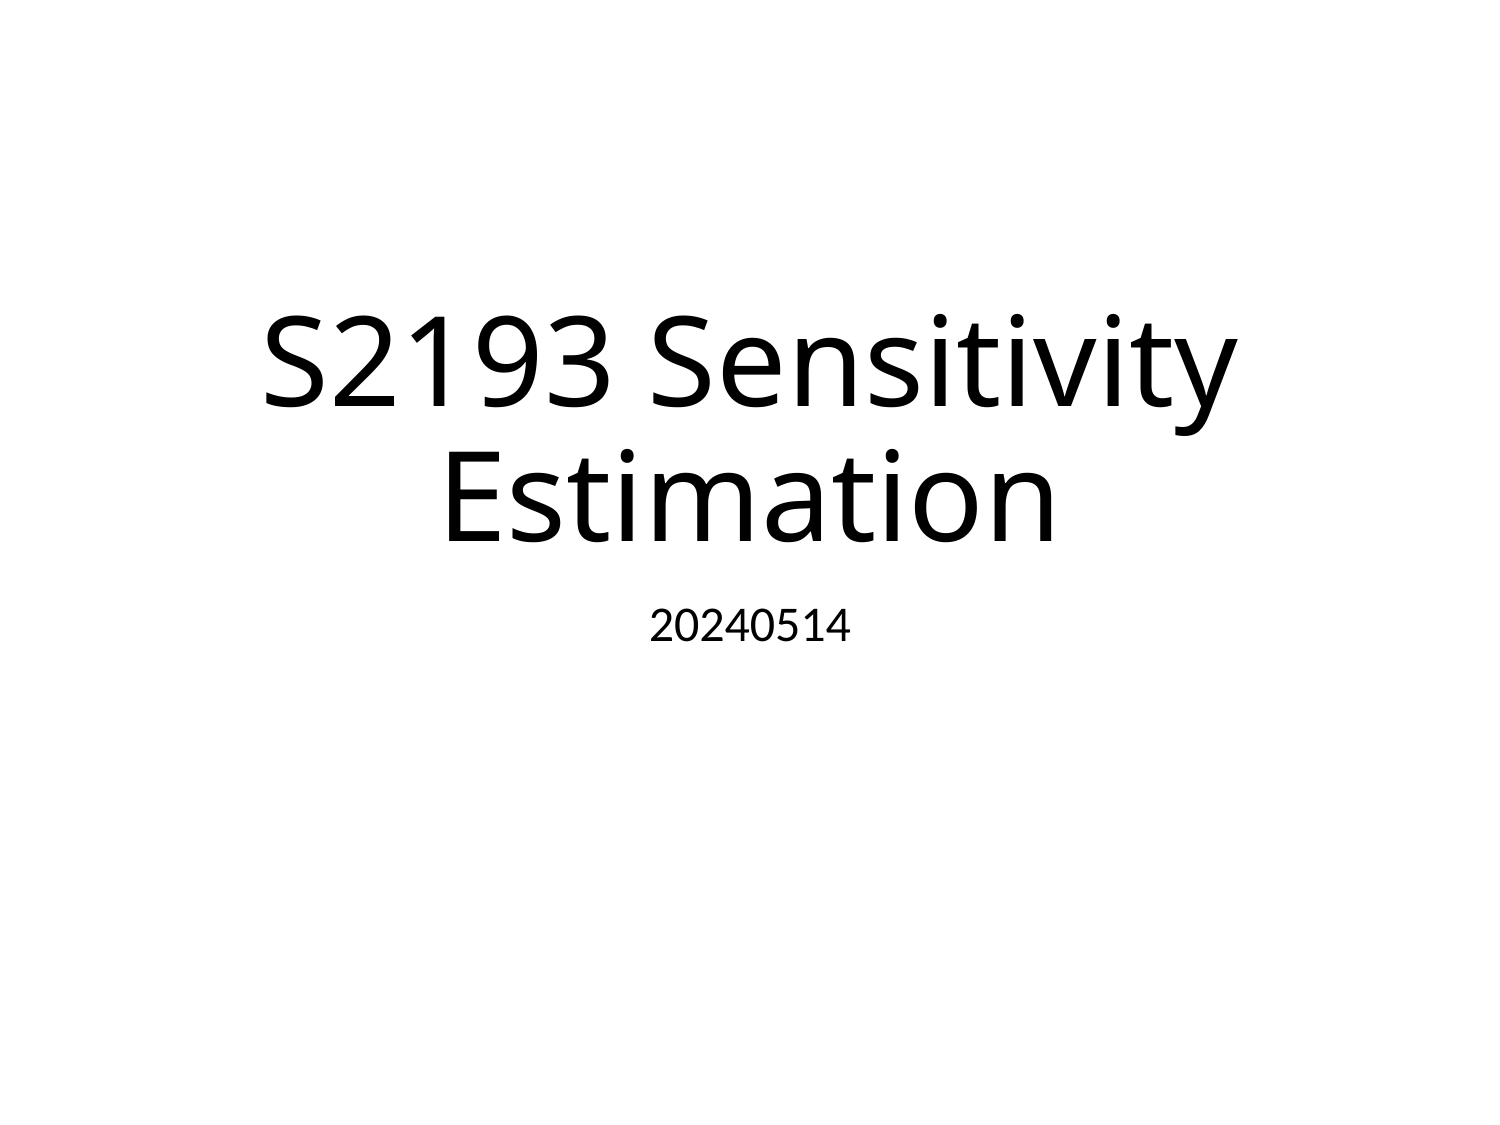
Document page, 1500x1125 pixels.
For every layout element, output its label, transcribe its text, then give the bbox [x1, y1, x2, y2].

subtitle 20240514 [187, 590, 1313, 863]
title S2193 Sensitivity Estimation [112, 184, 1388, 576]
